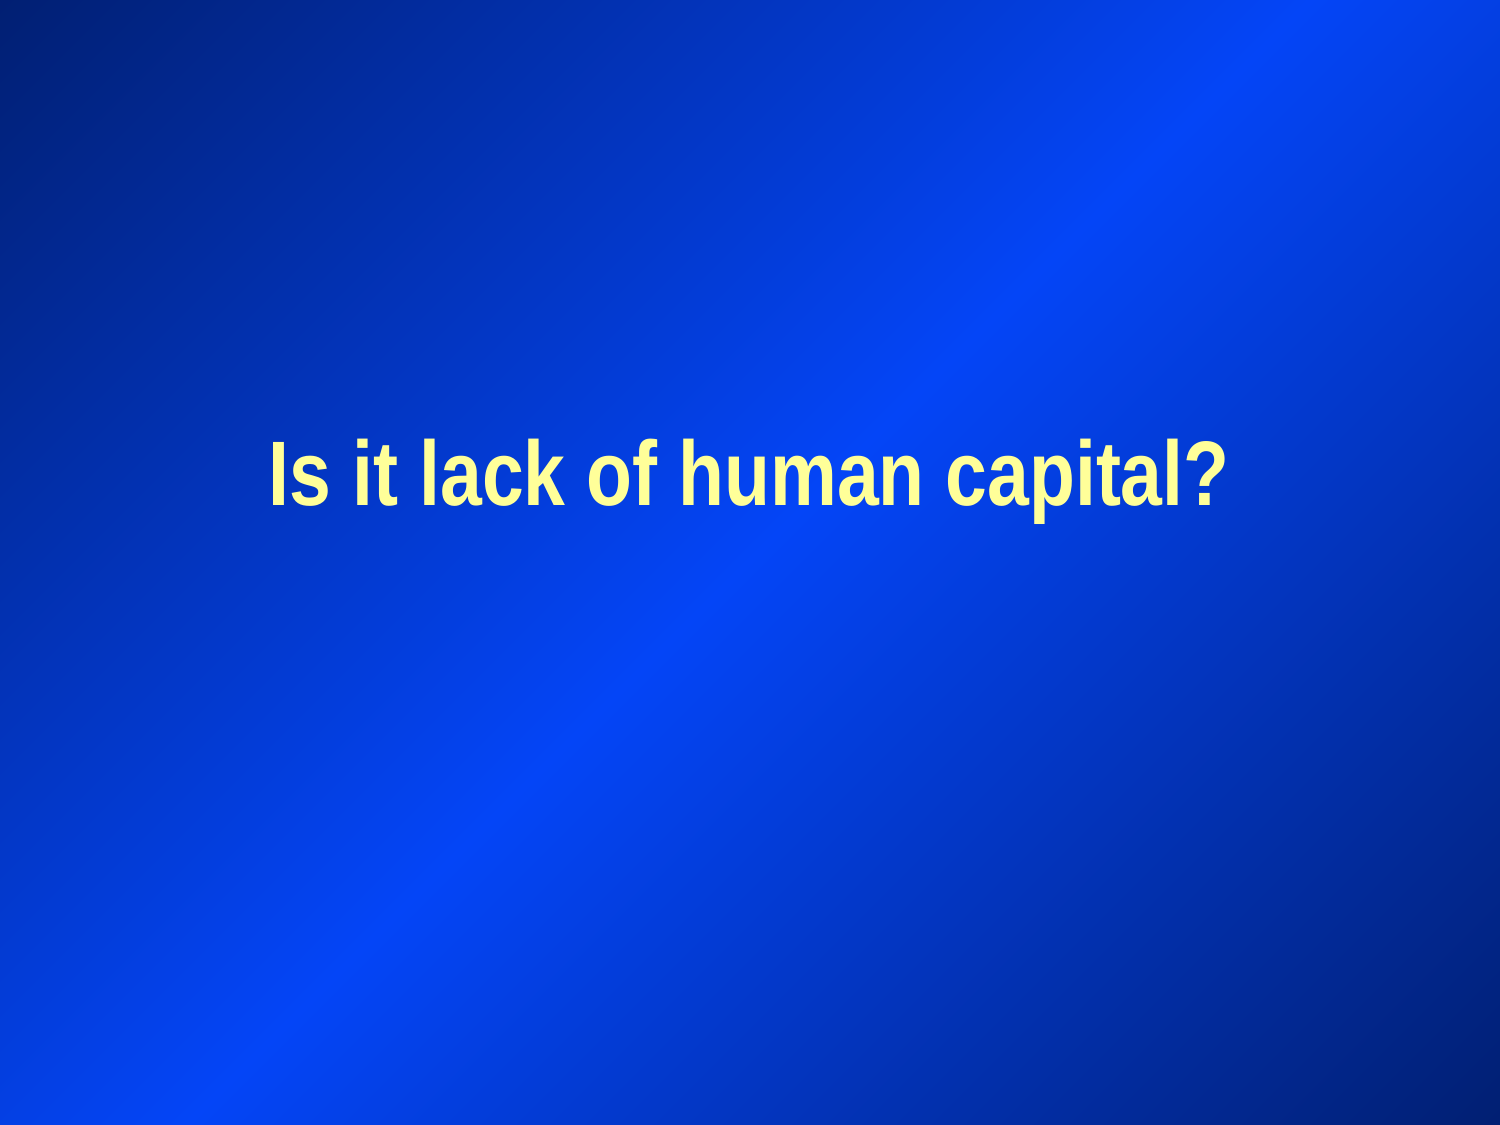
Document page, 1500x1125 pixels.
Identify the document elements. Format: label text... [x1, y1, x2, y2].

title Is it lack of human capital? [112, 374, 1388, 563]
